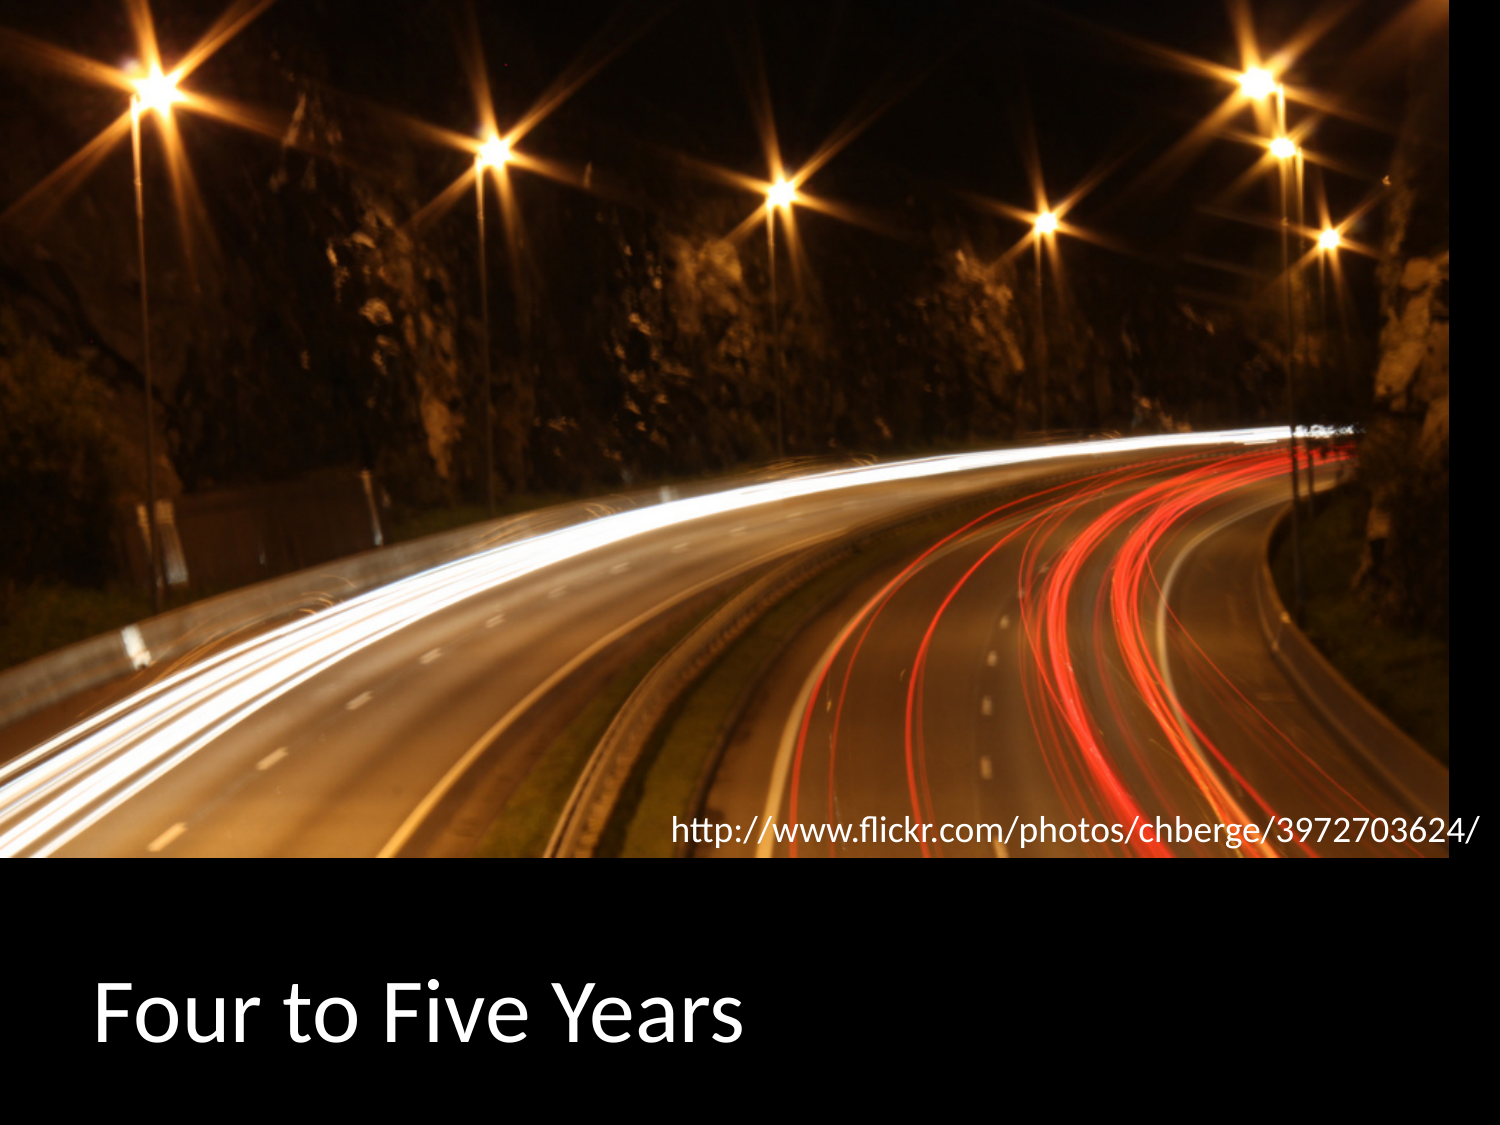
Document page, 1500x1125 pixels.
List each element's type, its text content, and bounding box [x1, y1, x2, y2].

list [0, 0, 1500, 859]
text_box Four to Five Years [77, 943, 762, 1069]
